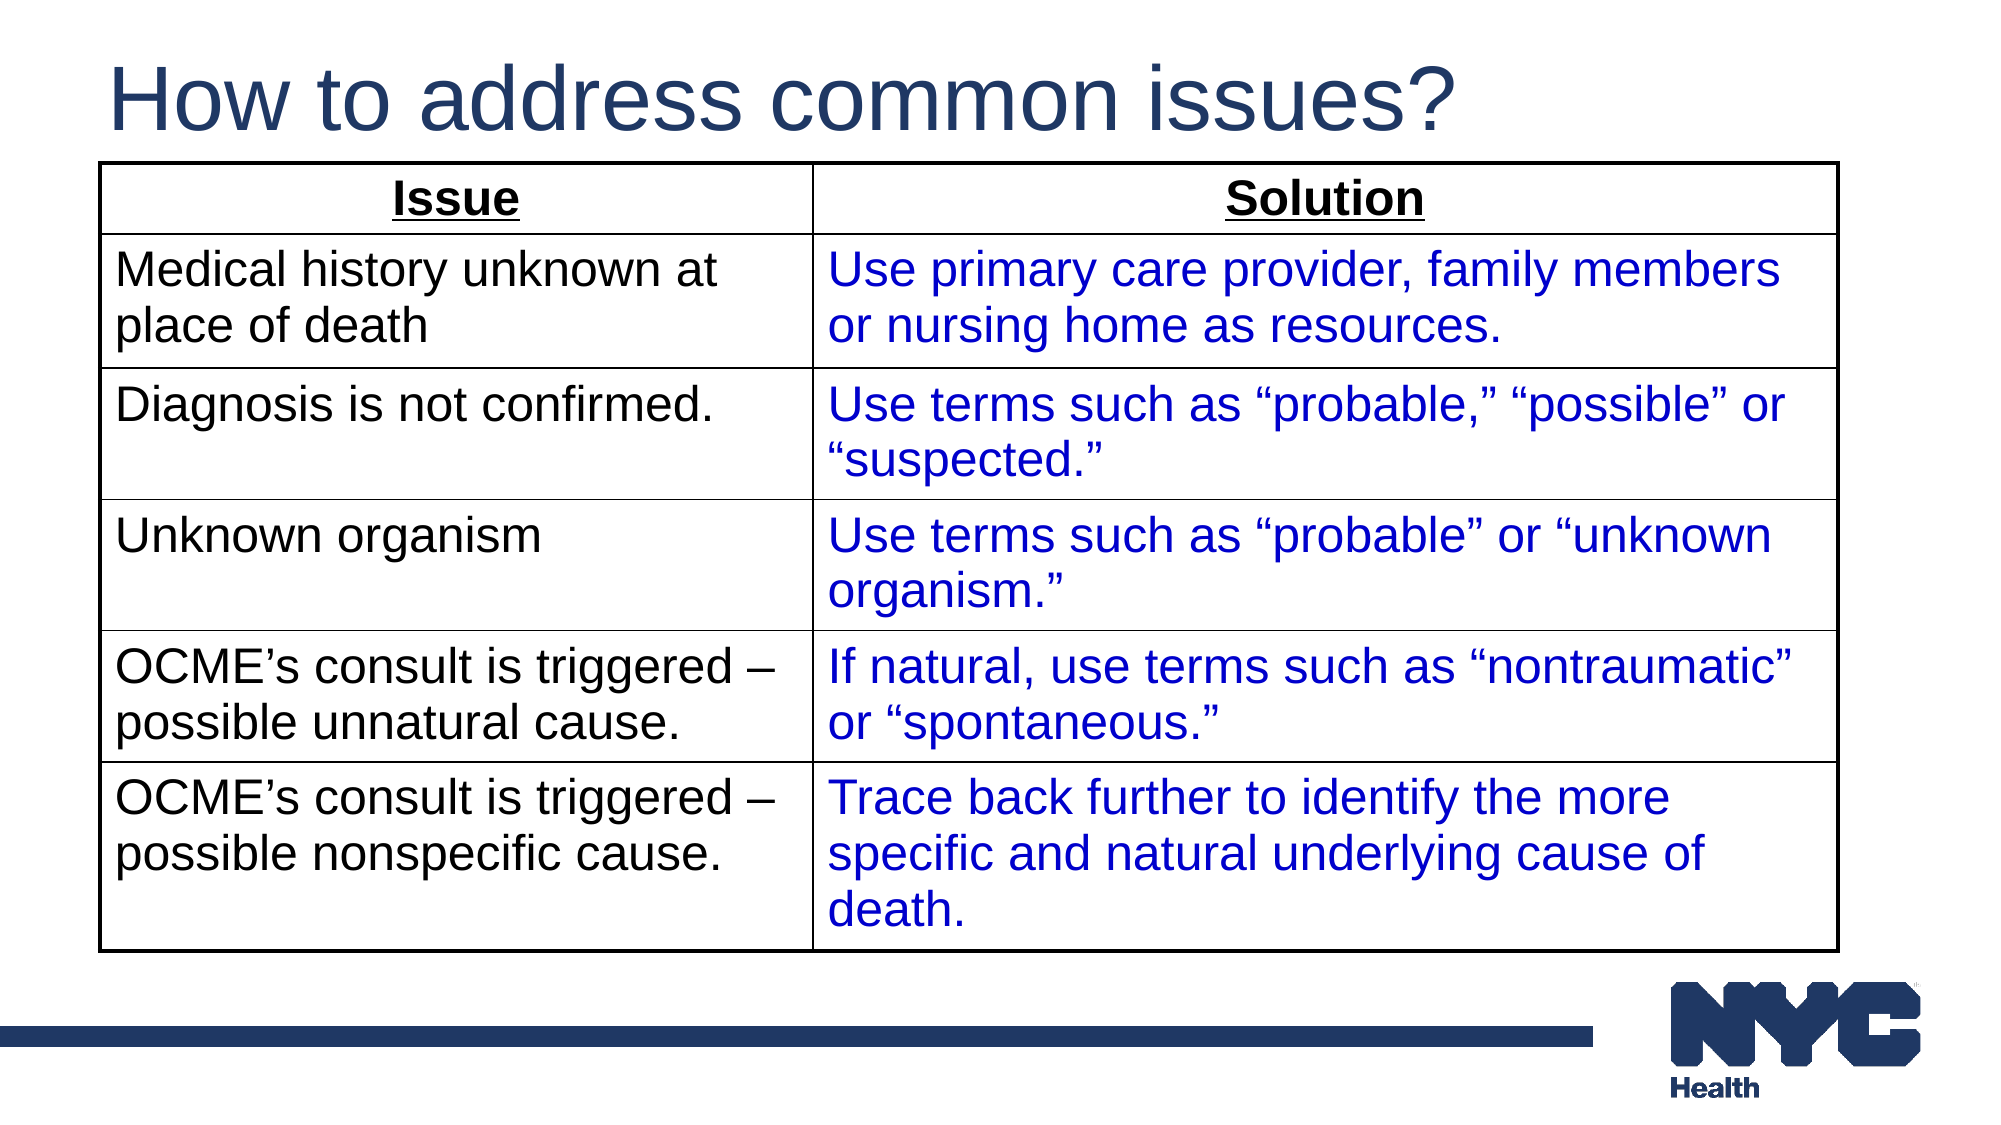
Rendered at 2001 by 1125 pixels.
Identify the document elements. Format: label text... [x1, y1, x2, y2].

table_cell OCME’s consult is triggered – possible unnatural cause. [102, 631, 812, 761]
table_cell Use terms such as “probable” or “unknown organism.” [814, 500, 1836, 630]
table_header Solution [814, 165, 1836, 233]
picture [1671, 982, 1921, 1098]
table_cell OCME’s consult is triggered – possible nonspecific cause. [102, 763, 812, 949]
title How to address common issues? [99, 0, 1900, 188]
table_cell Use primary care provider, family members or nursing home as resources. [814, 235, 1836, 367]
table_cell Use terms such as “probable,” “possible” or “suspected.” [814, 369, 1836, 499]
table_cell If natural, use terms such as “nontraumatic” or “spontaneous.” [814, 631, 1836, 761]
table_cell Trace back further to identify the more specific and natural underlying cause of death. [814, 763, 1836, 949]
table_cell Medical history unknown at place of death [102, 235, 812, 367]
table_header Issue [102, 165, 812, 233]
table_cell Unknown organism [102, 500, 812, 630]
table_cell Diagnosis is not confirmed. [102, 369, 812, 499]
